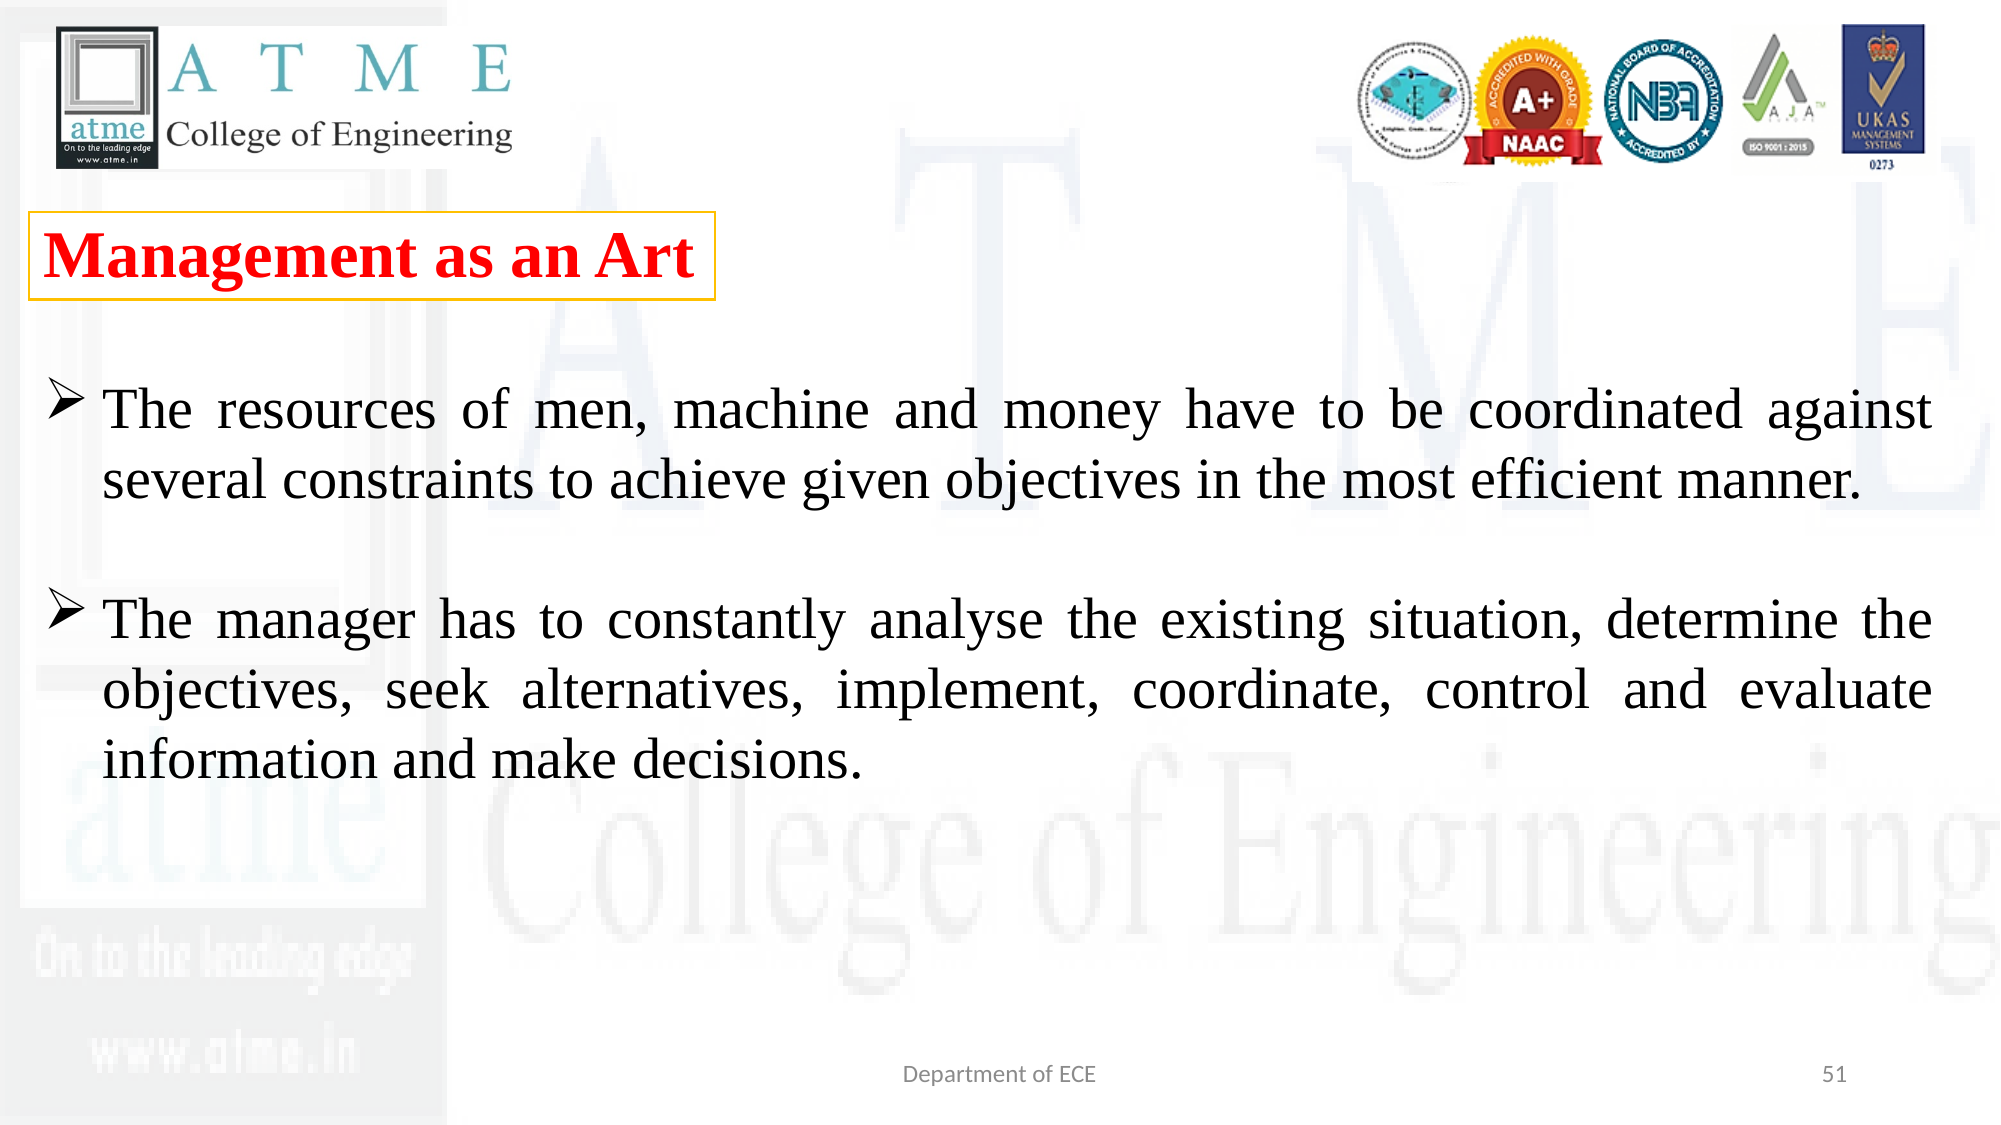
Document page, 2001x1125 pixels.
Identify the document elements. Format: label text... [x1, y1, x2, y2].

slide_number 51 [1412, 1042, 1863, 1103]
footer Department of ECE [662, 1042, 1338, 1103]
text_box Management as an Art [28, 211, 716, 301]
picture [56, 26, 512, 169]
text_box The resources of men, machine and money have to be coordinated against several constraints to achieve given objectives in the most efficient manner. The manager has to constantly analyse the existing situation, determine the objectives, seek alternatives, implement, coordinate, control and evaluate information and make decisions. [28, 363, 1949, 903]
picture [1352, 24, 1941, 186]
